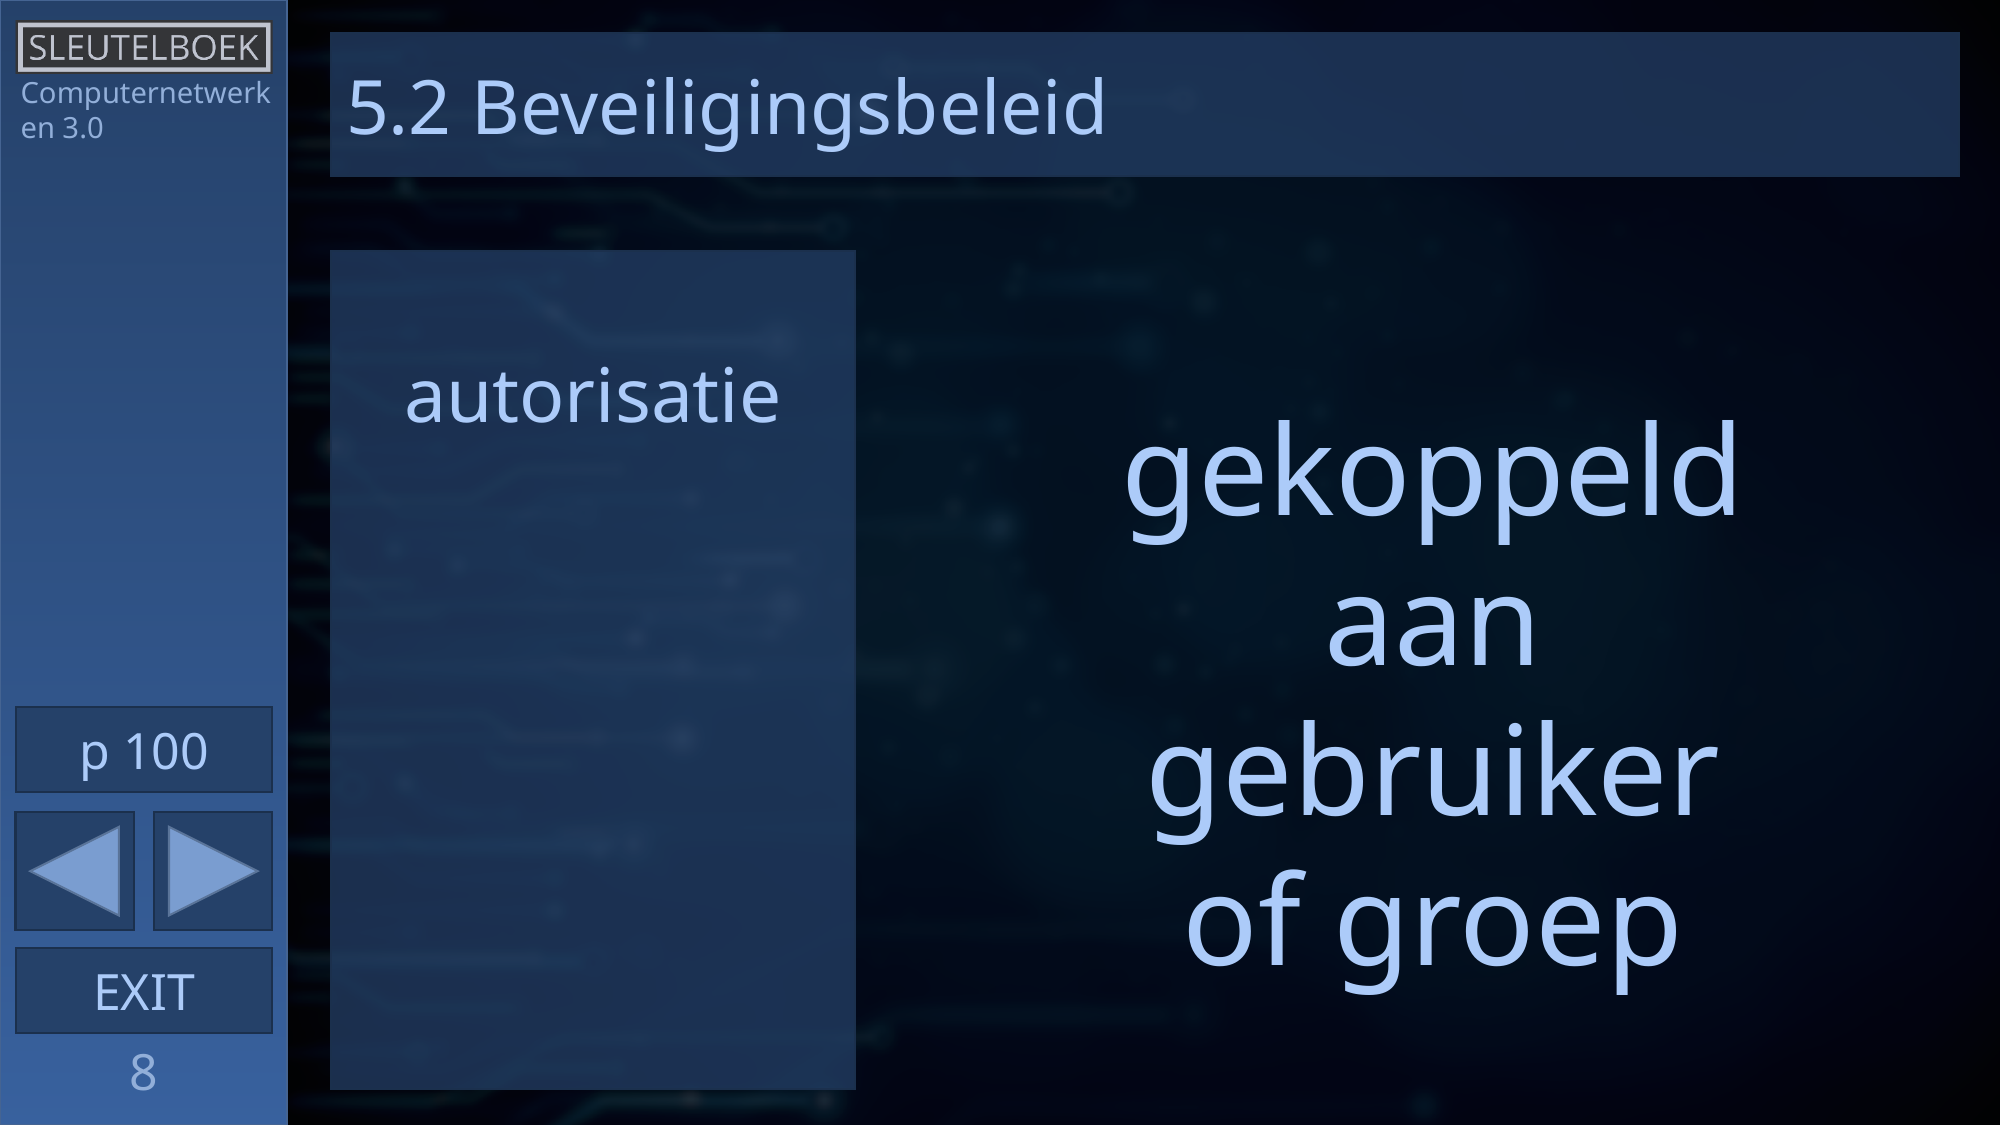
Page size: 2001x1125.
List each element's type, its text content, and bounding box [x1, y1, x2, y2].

text_box p 100 [15, 706, 273, 793]
picture [288, 0, 2000, 1125]
text_box 5.2 Beveiligingsbeleid [330, 32, 1960, 177]
slide_number 8 [16, 1044, 273, 1105]
text_box autorisatie [330, 250, 856, 1090]
text_box gekoppeld aan gebruiker of groep [1075, 383, 1791, 999]
text_box Computernetwerken 3.0 [5, 67, 288, 153]
